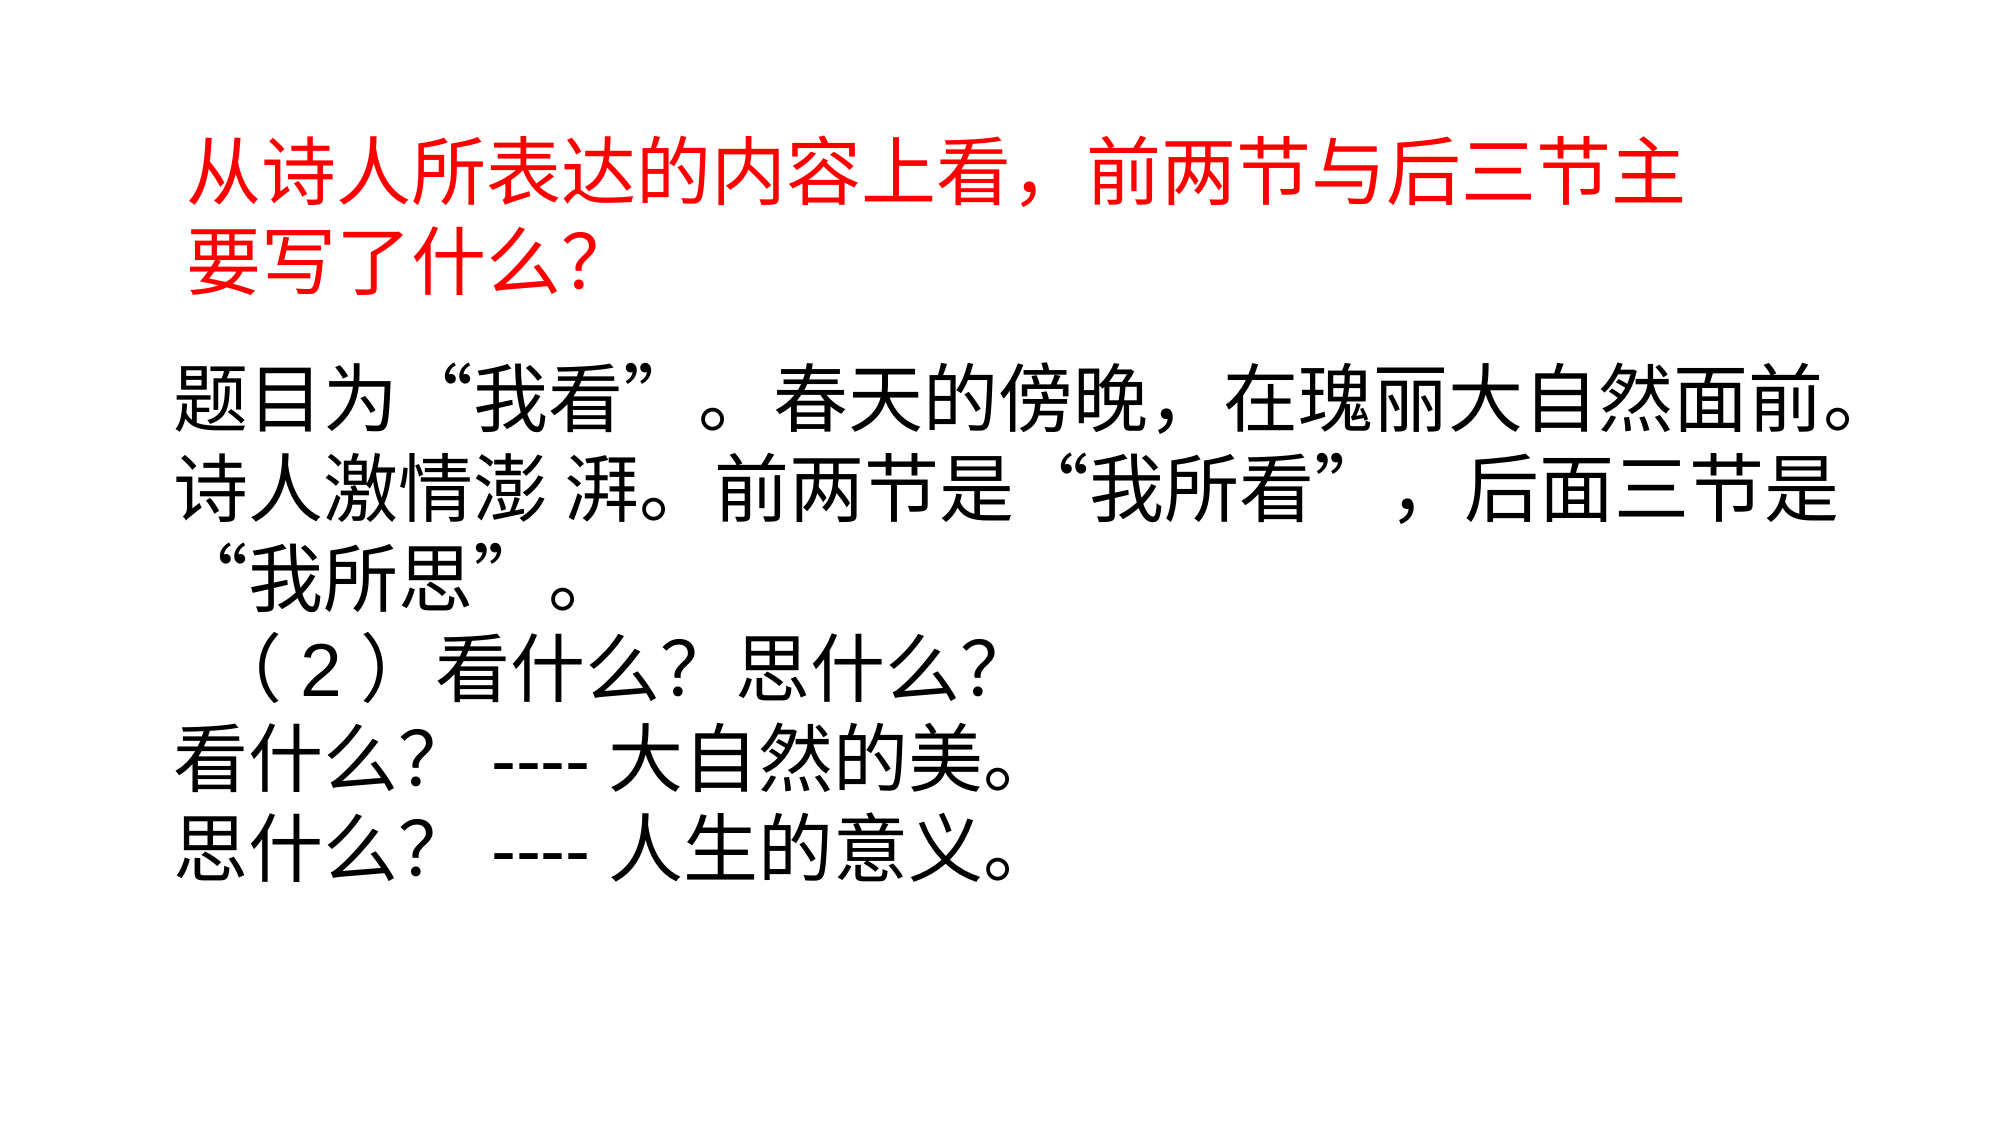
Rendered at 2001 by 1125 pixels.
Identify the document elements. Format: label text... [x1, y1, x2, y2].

text_box 从诗人所表达的内容上看，前两节与后三节主要写了什么？ [172, 116, 1769, 312]
text_box 题目为“我看”。春天的傍晚，在瑰丽大自然面前。诗人激情澎 湃。前两节是“我所看”，后面三节是“我所思”。 （2）看什么？思什么？ 看什么？----大自然的美。 思什么？----人生的意义。 [158, 343, 1919, 899]
